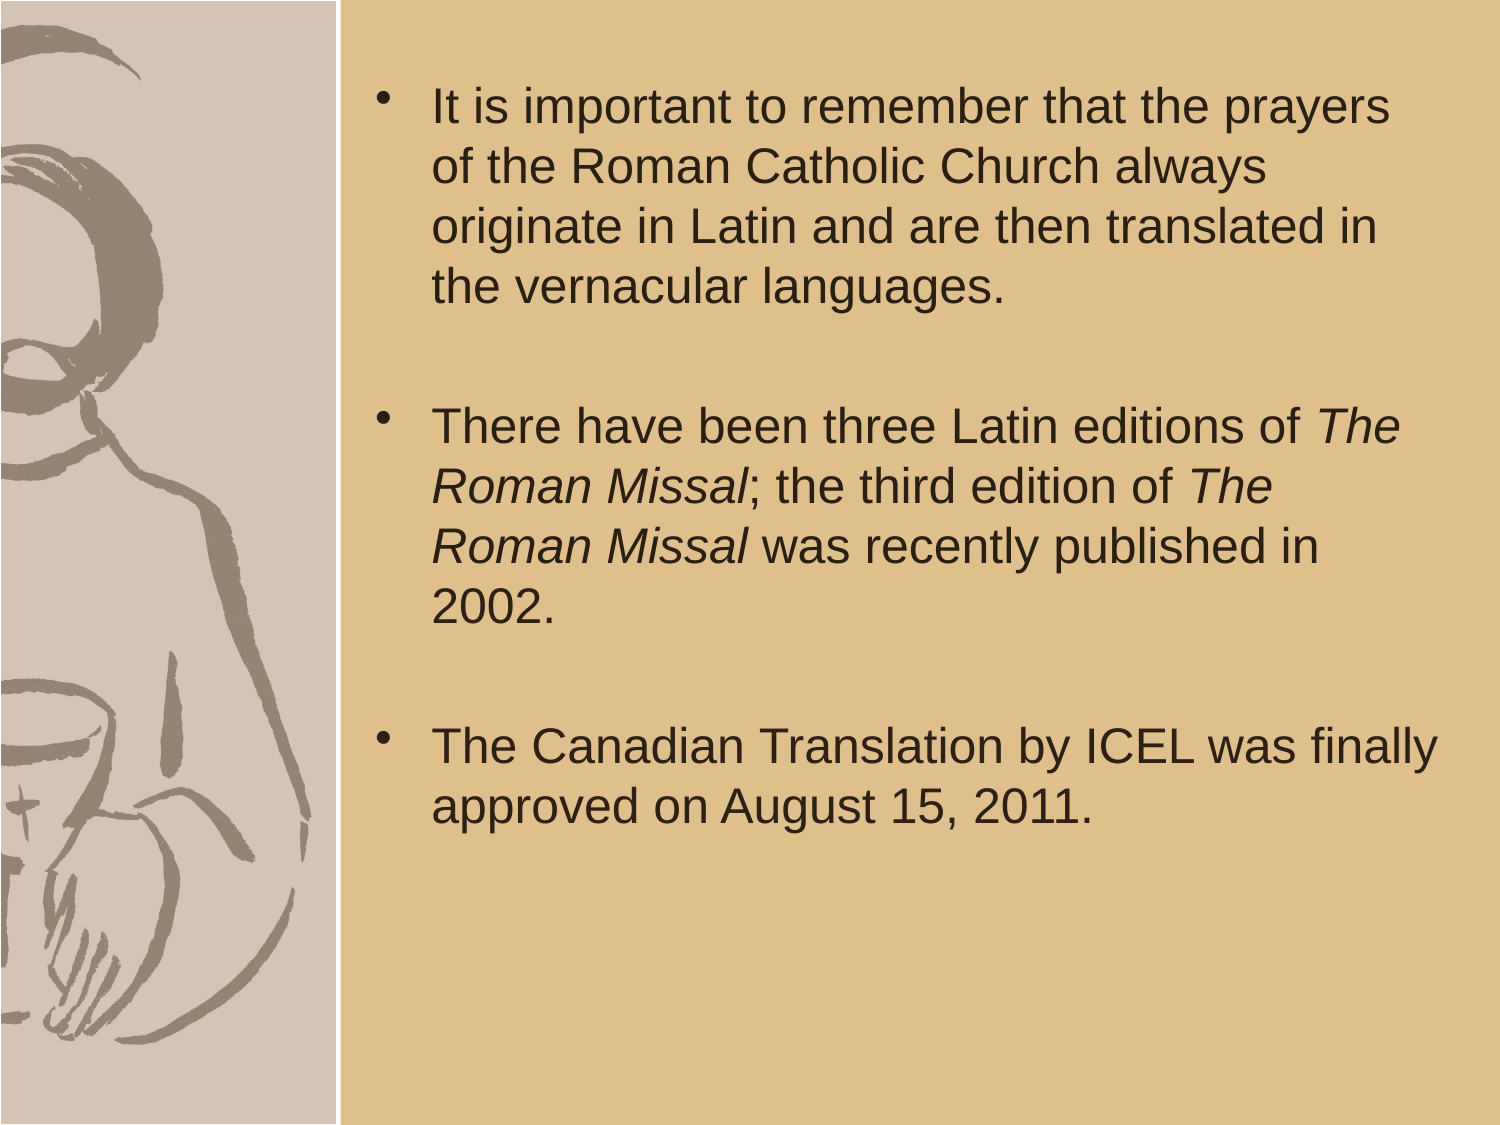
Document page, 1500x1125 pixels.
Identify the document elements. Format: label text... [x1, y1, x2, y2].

picture [337, 0, 341, 1125]
list It is important to remember that the prayers of the Roman Catholic Church always originate in Latin and are then translated in the vernacular languages. There have been three Latin editions of The Roman Missal; the third edition of The Roman Missal was recently published in 2002. The Canadian Translation by ICEL was finally approved on August 15, 2011. [360, 66, 1459, 1059]
